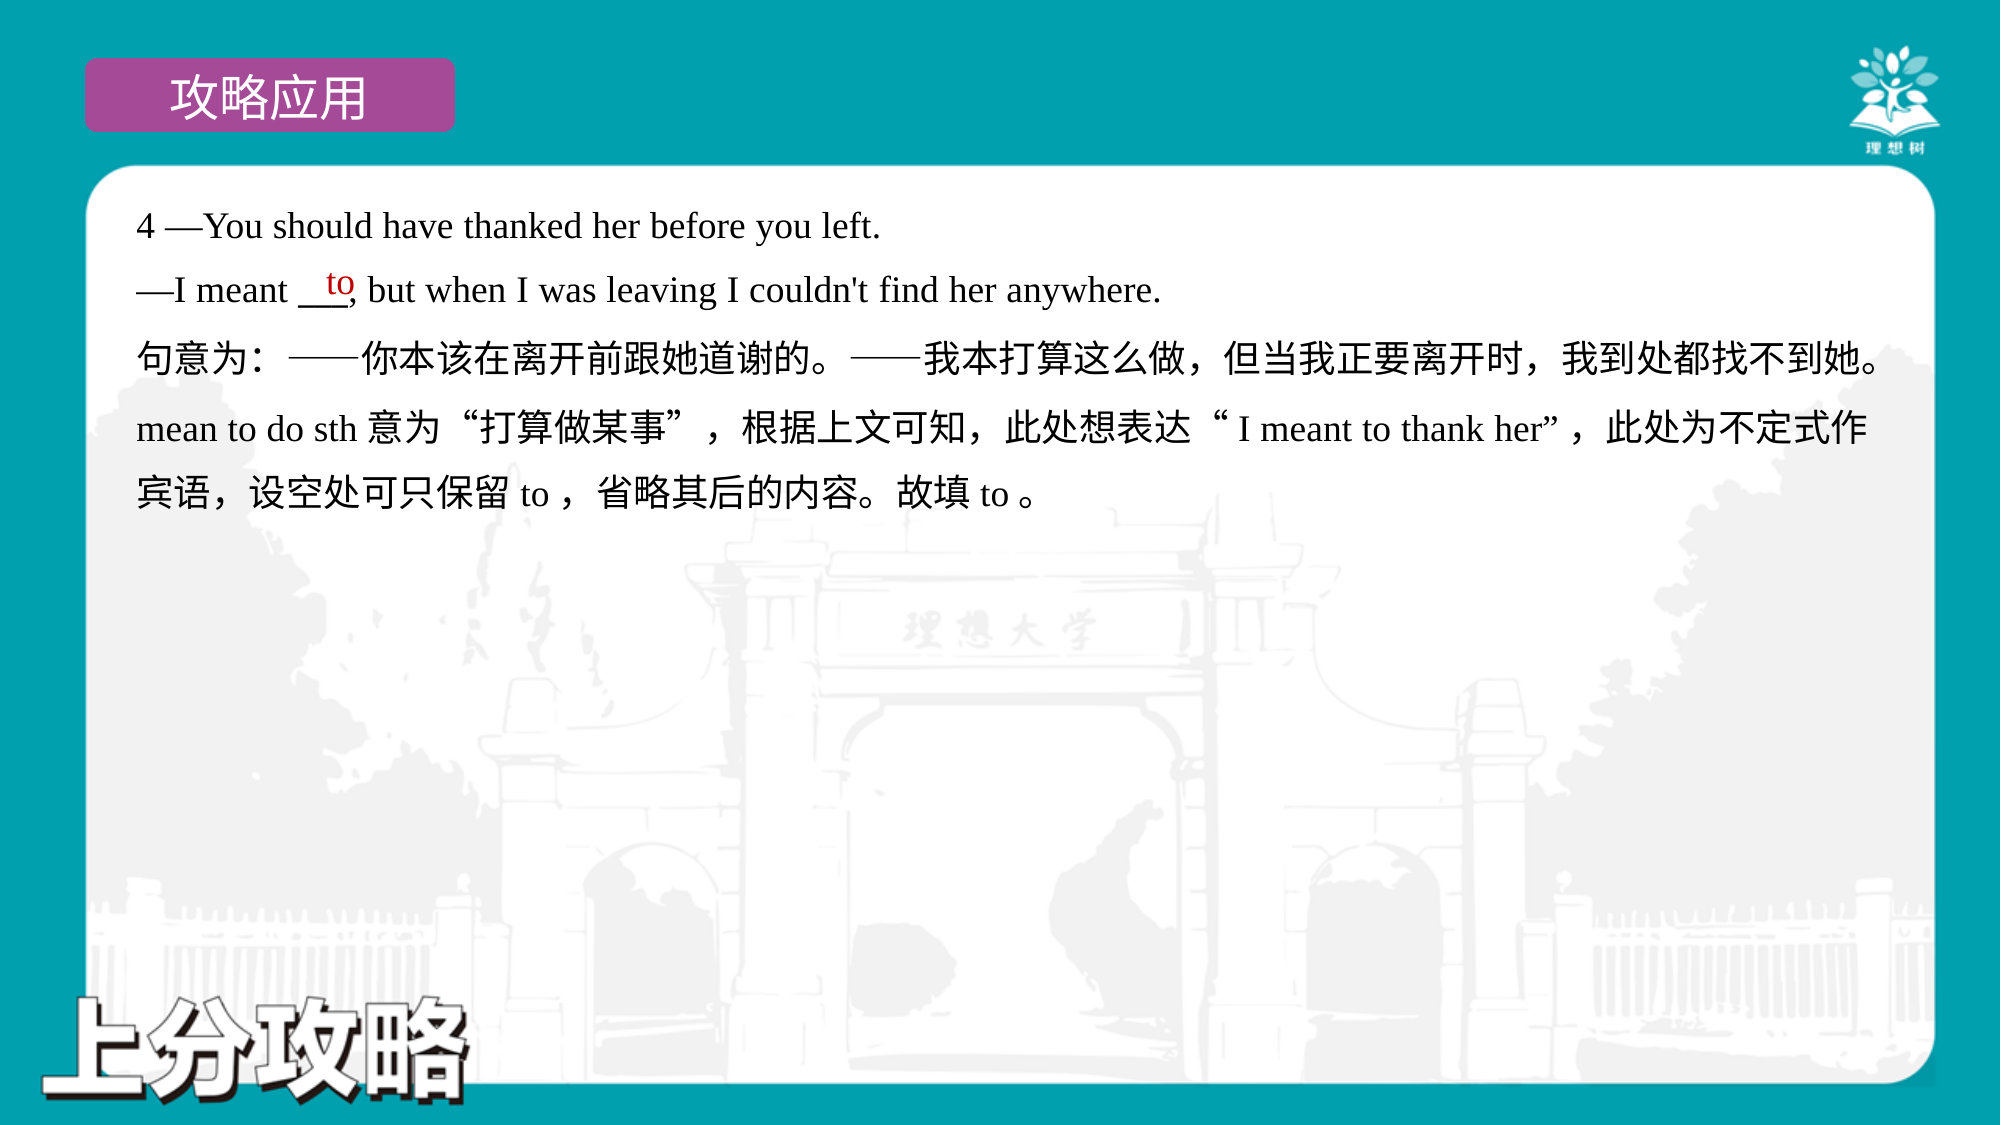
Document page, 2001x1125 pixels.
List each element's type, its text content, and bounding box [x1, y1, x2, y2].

text_box 句意为：——你本该在离开前跟她道谢的。——我本打算这么做，但当我正要离开时，我到处都找不到她。 mean to do sth意为“打算做某事”，根据上文可知，此处想表达“I meant to thank her”，此处为不定式作 宾语，设空处可只保留to，省略其后的内容。故填to。 [136, 311, 1865, 507]
picture [0, 0, 2000, 1125]
text_box 4 —You should have thanked her before you left. —I meant ___, but when I was leaving I couldn't find her anywhere. [136, 177, 1865, 304]
text_box to [312, 237, 369, 296]
